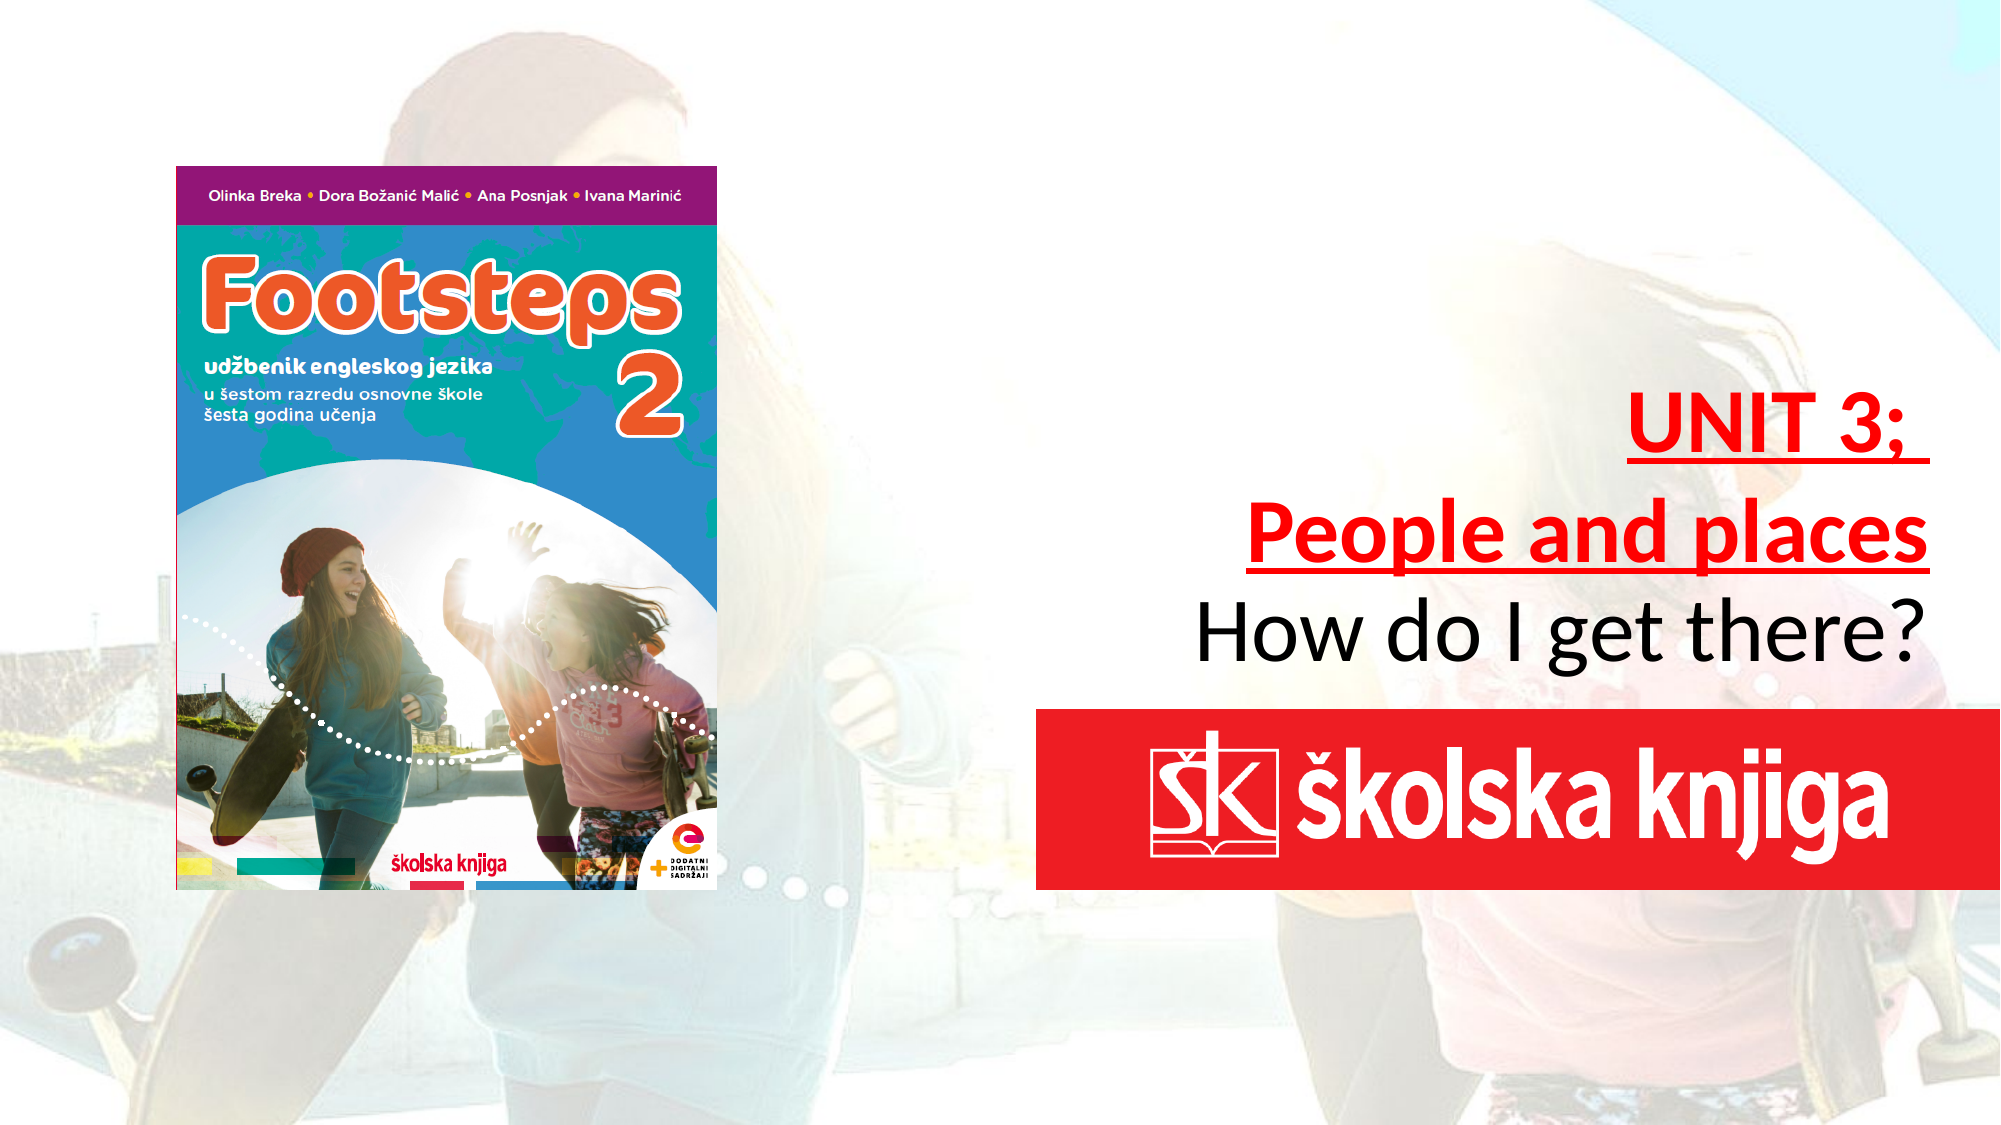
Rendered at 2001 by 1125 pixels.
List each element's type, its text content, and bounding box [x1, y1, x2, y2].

text_box UNIT 3; People and places [912, 353, 1946, 588]
picture [0, 0, 2001, 1125]
text_box How do I get there? [1036, 562, 1946, 688]
